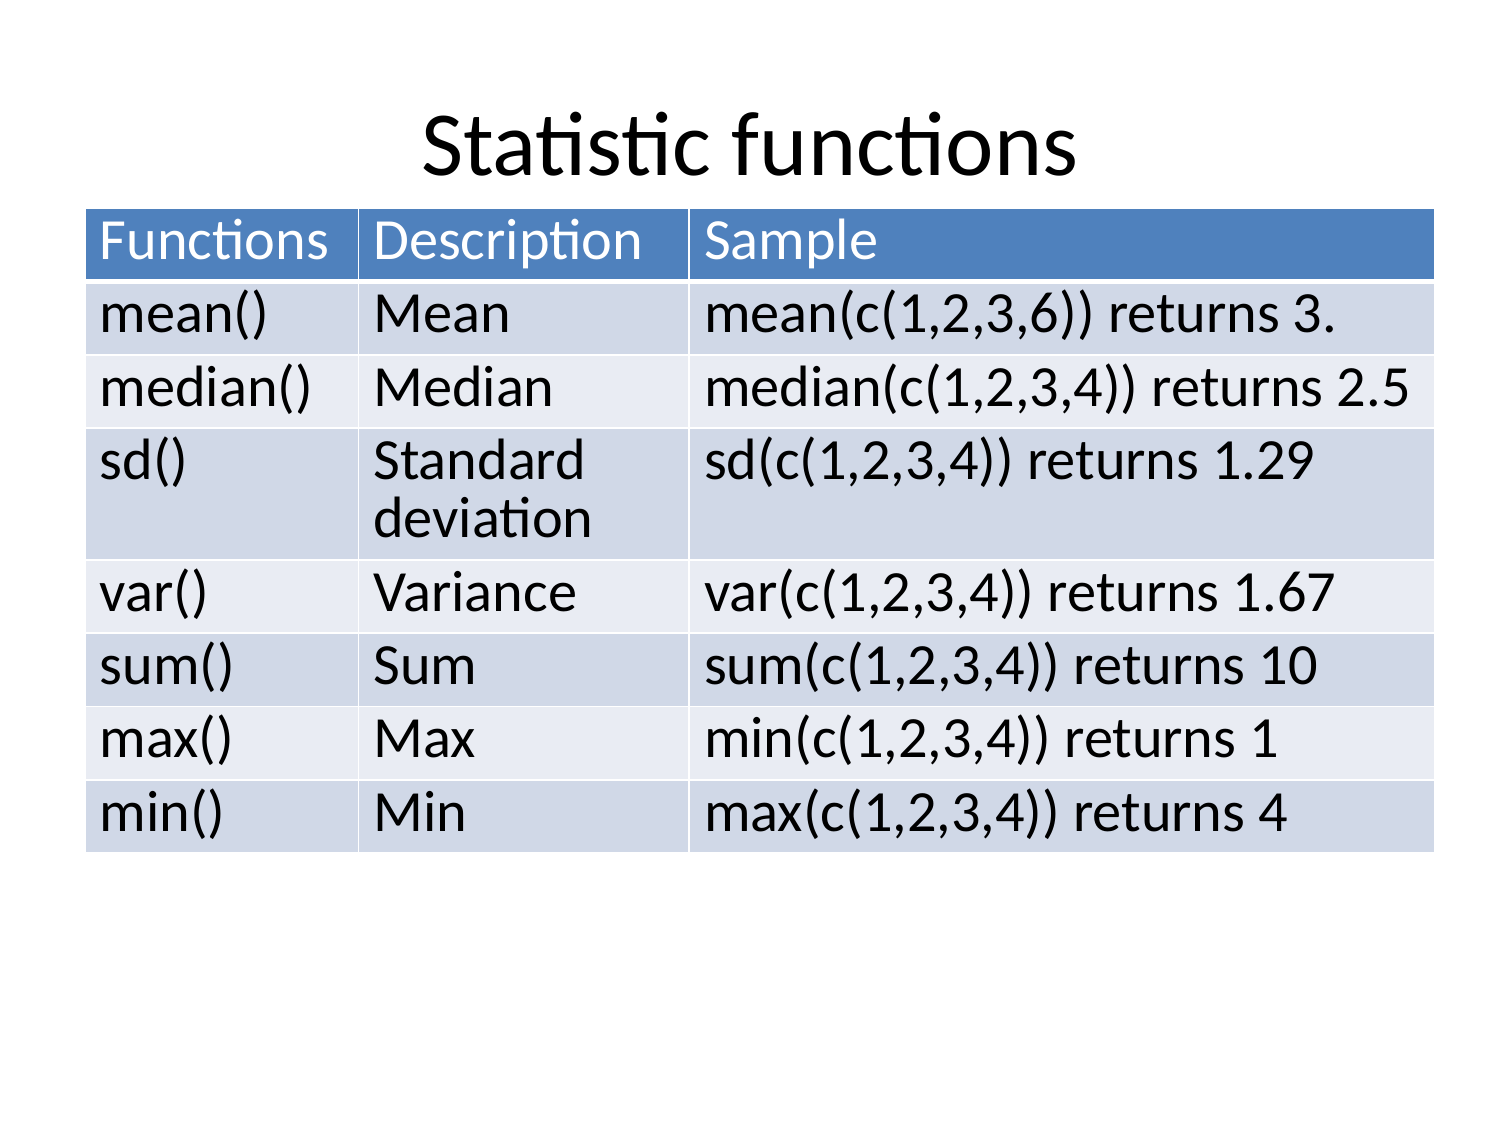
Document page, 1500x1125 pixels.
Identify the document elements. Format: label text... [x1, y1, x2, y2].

title Statistic functions [75, 45, 1425, 233]
table_cell Min [359, 781, 688, 852]
table_header Functions [86, 209, 358, 279]
table_cell min(c(1,2,3,4)) returns 1 [690, 707, 1434, 779]
table_cell max() [86, 707, 358, 779]
table_cell sum(c(1,2,3,4)) returns 10 [690, 634, 1434, 706]
table_cell mean() [86, 284, 358, 354]
table_cell mean(c(1,2,3,6)) returns 3. [690, 284, 1434, 354]
table_cell Mean [359, 284, 688, 354]
table_cell Variance [359, 561, 688, 632]
table_cell var(c(1,2,3,4)) returns 1.67 [690, 561, 1434, 632]
table_cell Max [359, 707, 688, 779]
table_cell sd(c(1,2,3,4)) returns 1.29 [690, 429, 1434, 559]
table_cell median(c(1,2,3,4)) returns 2.5 [690, 356, 1434, 427]
table_header Description [359, 209, 688, 279]
table_cell Sum [359, 634, 688, 706]
table_cell var() [86, 561, 358, 632]
table_cell Median [359, 356, 688, 427]
table_cell max(c(1,2,3,4)) returns 4 [690, 781, 1434, 852]
table_cell median() [86, 356, 358, 427]
table_cell Standard deviation [359, 429, 688, 559]
table_cell sum() [86, 634, 358, 706]
table_cell min() [86, 781, 358, 852]
table_cell sd() [86, 429, 358, 559]
table_header Sample [690, 209, 1434, 279]
